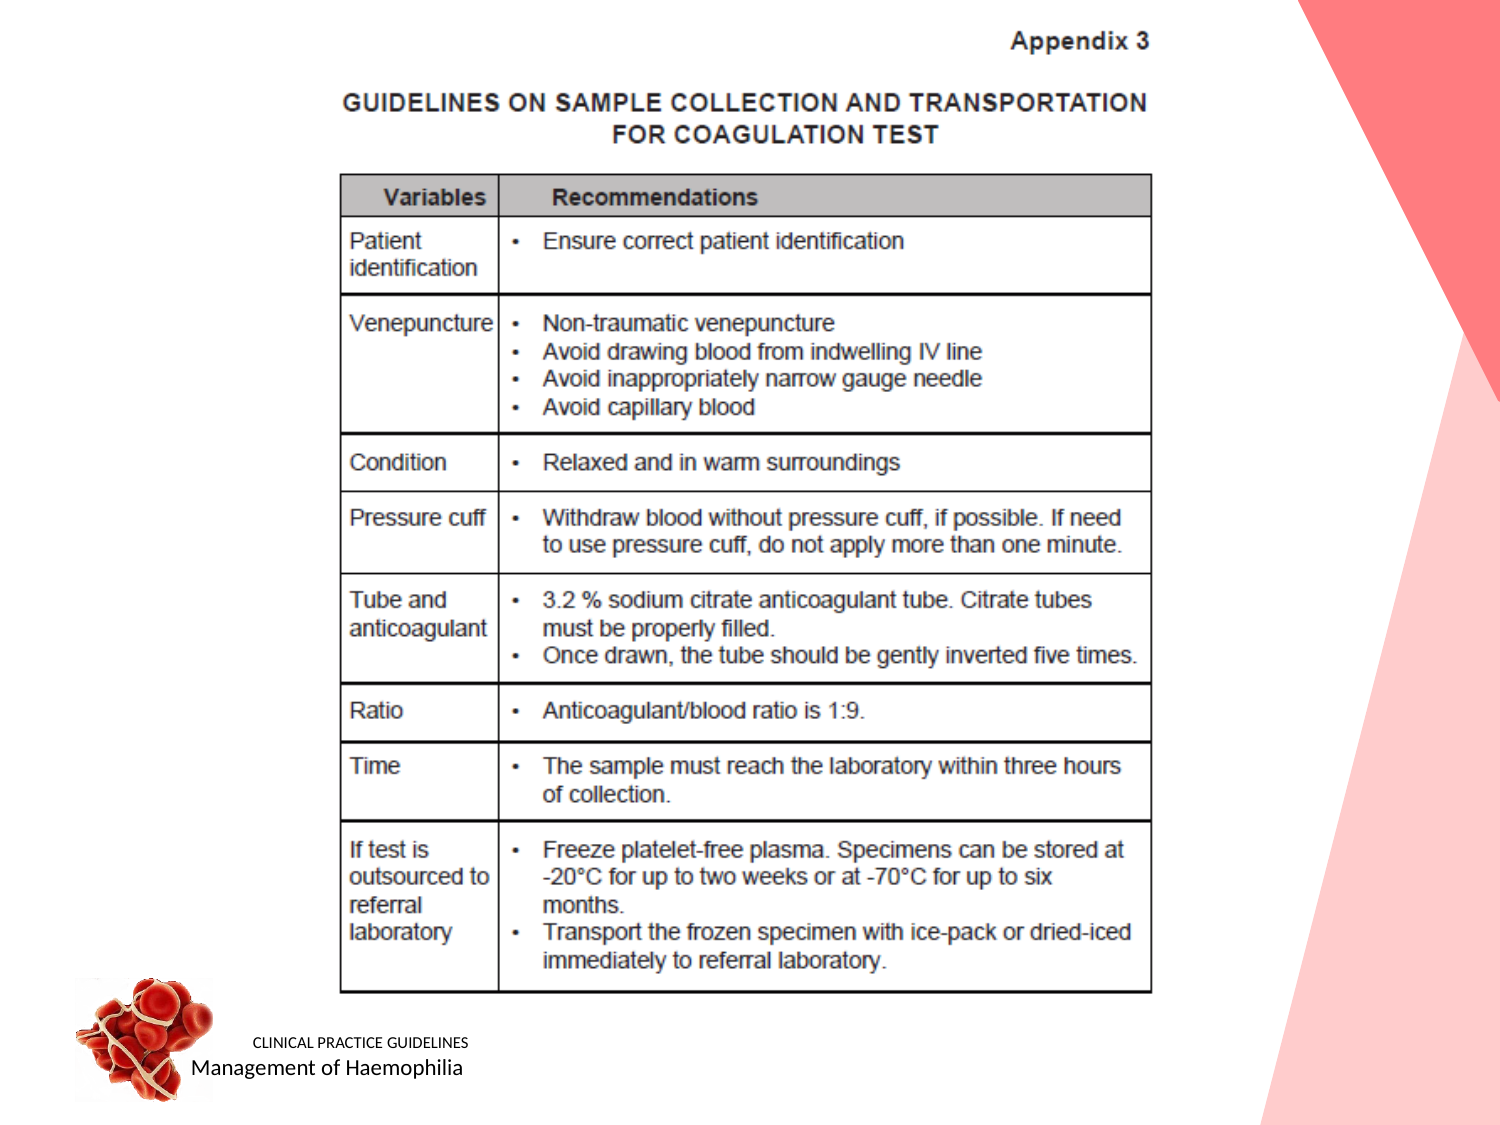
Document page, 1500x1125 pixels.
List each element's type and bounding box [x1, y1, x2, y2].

text_box [74, 0, 1500, 1125]
picture [288, 22, 1212, 1003]
